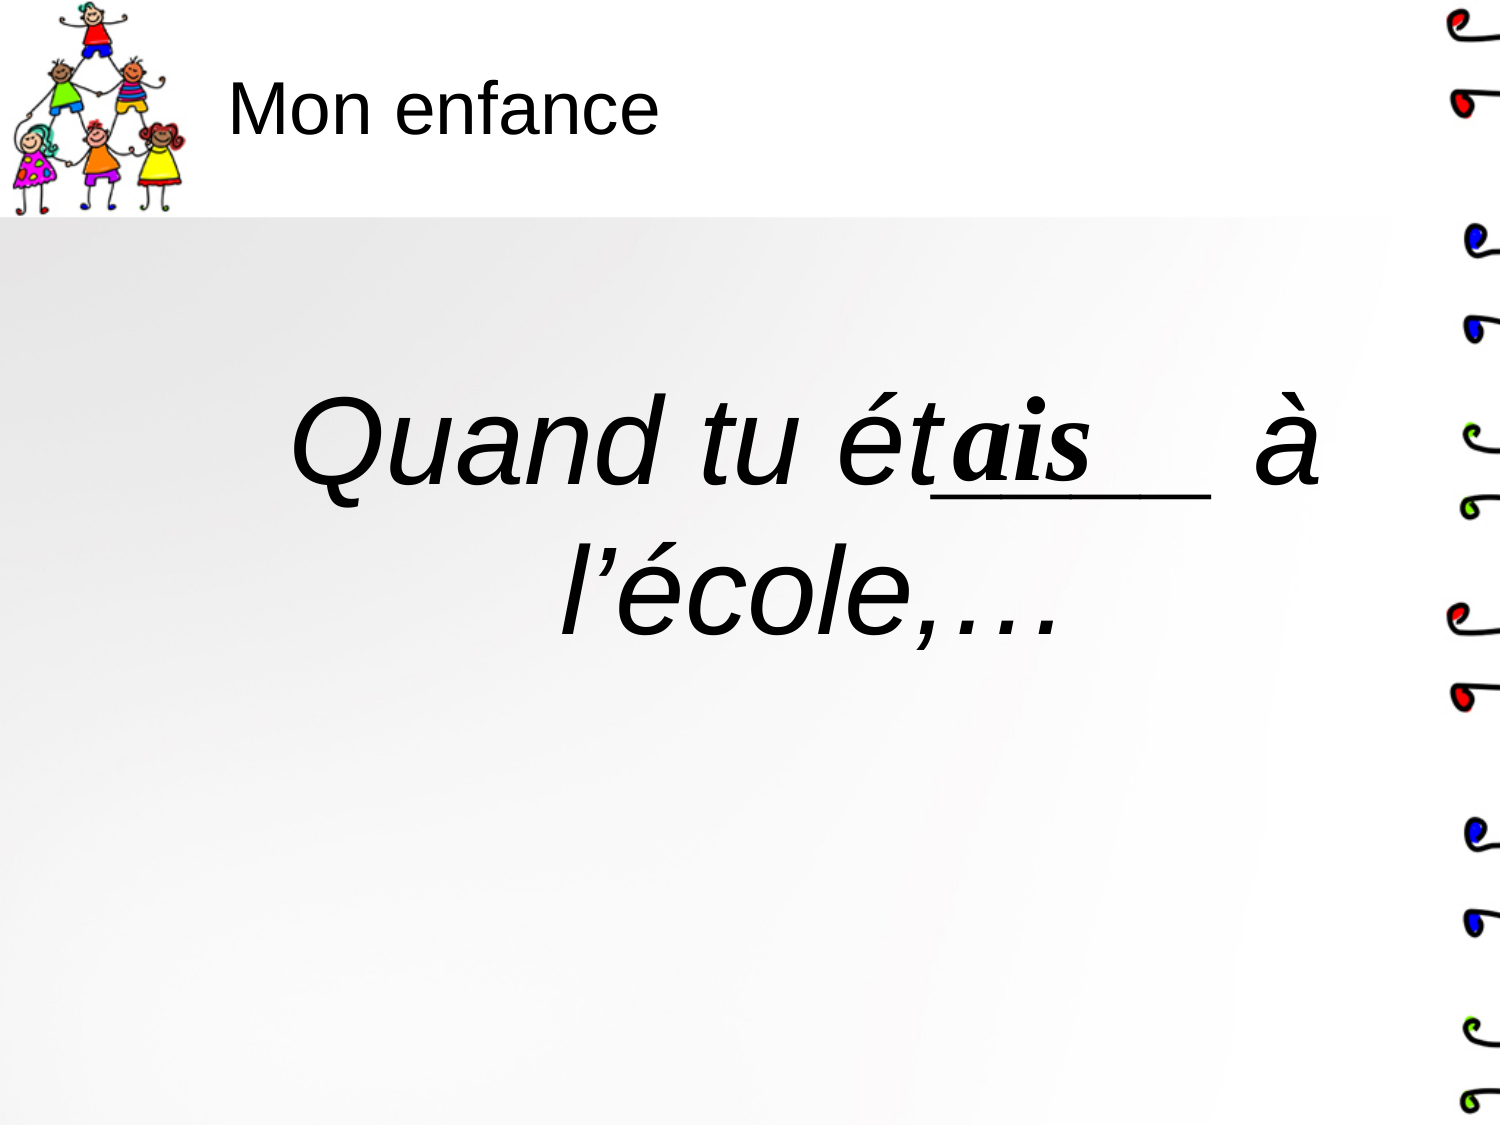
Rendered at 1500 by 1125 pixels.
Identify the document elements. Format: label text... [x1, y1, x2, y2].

picture [0, 0, 1500, 1125]
title Mon enfance [212, 16, 1463, 192]
list Quand tu ét____ à l’école,… [112, 352, 1500, 1125]
text_box ais [937, 352, 1238, 550]
